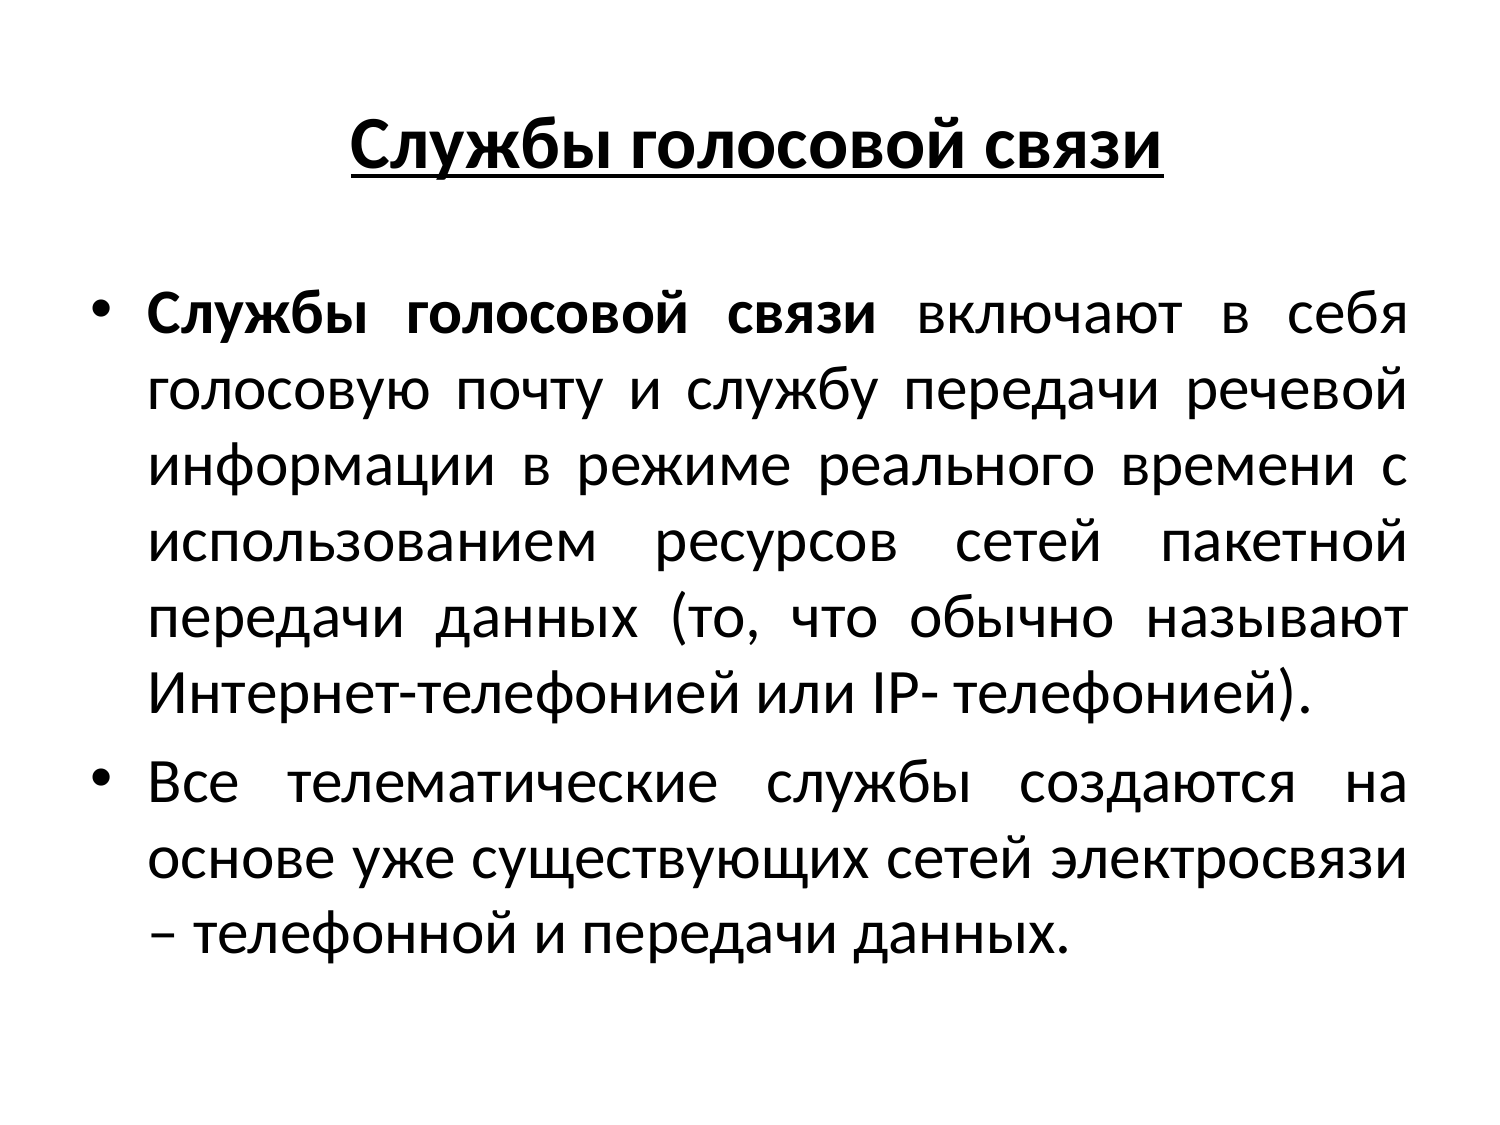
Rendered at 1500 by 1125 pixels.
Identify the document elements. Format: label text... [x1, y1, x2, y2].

list Службы голосовой связи включают в себя голосовую почту и службу передачи речевой информации в режиме реального времени с использованием ресурсов сетей пакетной передачи данных (то, что обычно называют Интернет-телефонией или IP- телефонией). Все телематические службы создаются на основе уже существующих сетей электросвязи – телефонной и передачи данных. [75, 262, 1425, 1005]
title Службы голосовой связи [75, 45, 1425, 233]
